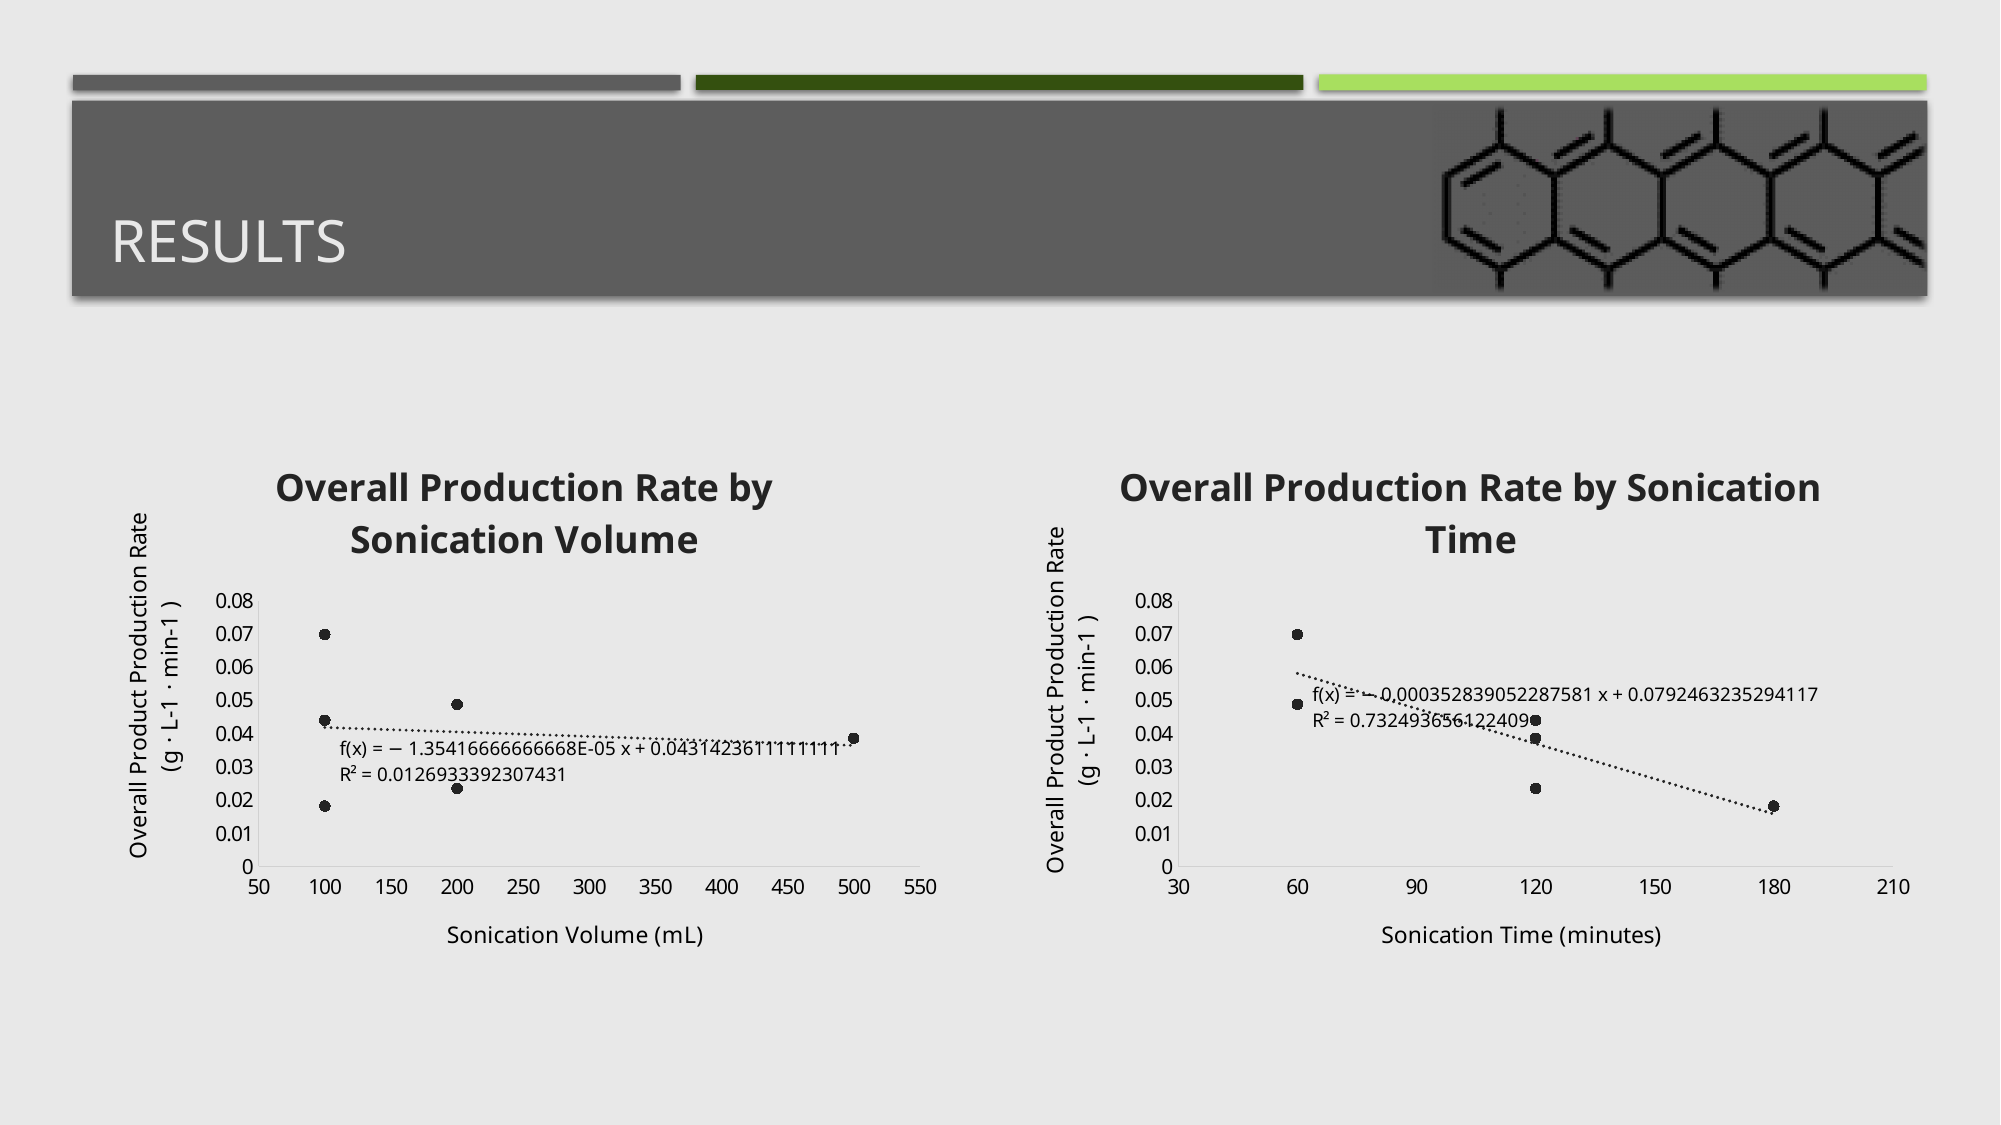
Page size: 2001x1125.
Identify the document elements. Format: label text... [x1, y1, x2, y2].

chart [94, 430, 955, 982]
picture [1431, 104, 1929, 294]
chart [1013, 430, 1929, 982]
title results [95, 115, 1425, 282]
